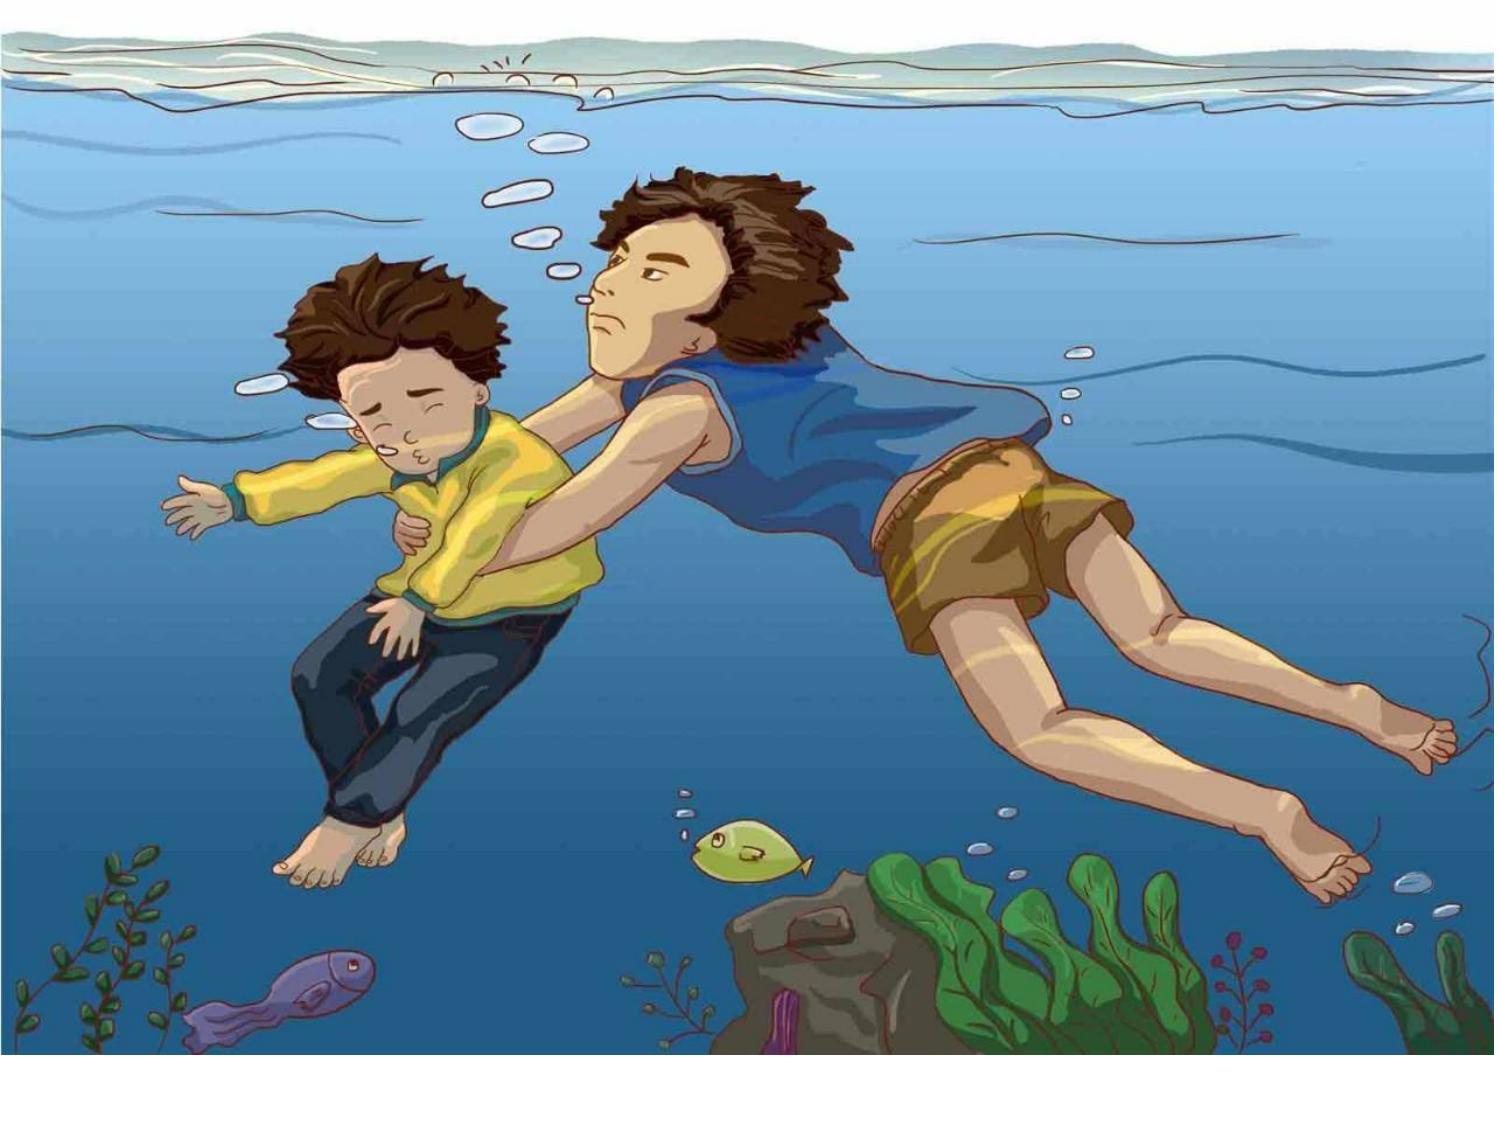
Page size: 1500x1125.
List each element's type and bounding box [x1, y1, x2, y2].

list [0, 0, 1494, 1055]
